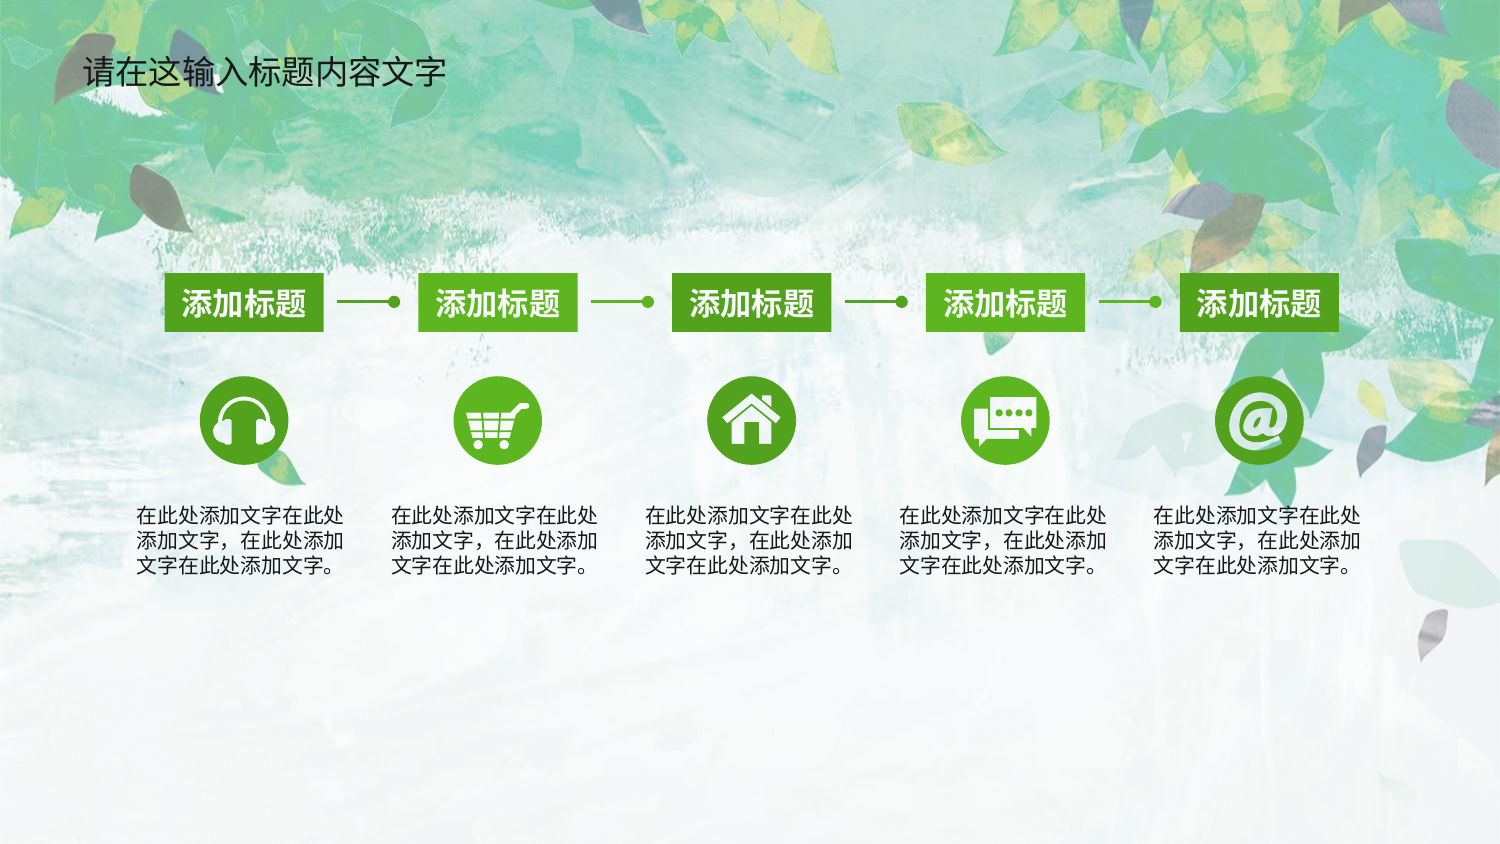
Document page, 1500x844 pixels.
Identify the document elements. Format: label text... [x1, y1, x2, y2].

picture [0, 0, 1500, 844]
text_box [125, 273, 1380, 585]
text_box 请在这输入标题内容文字 [67, 43, 703, 99]
